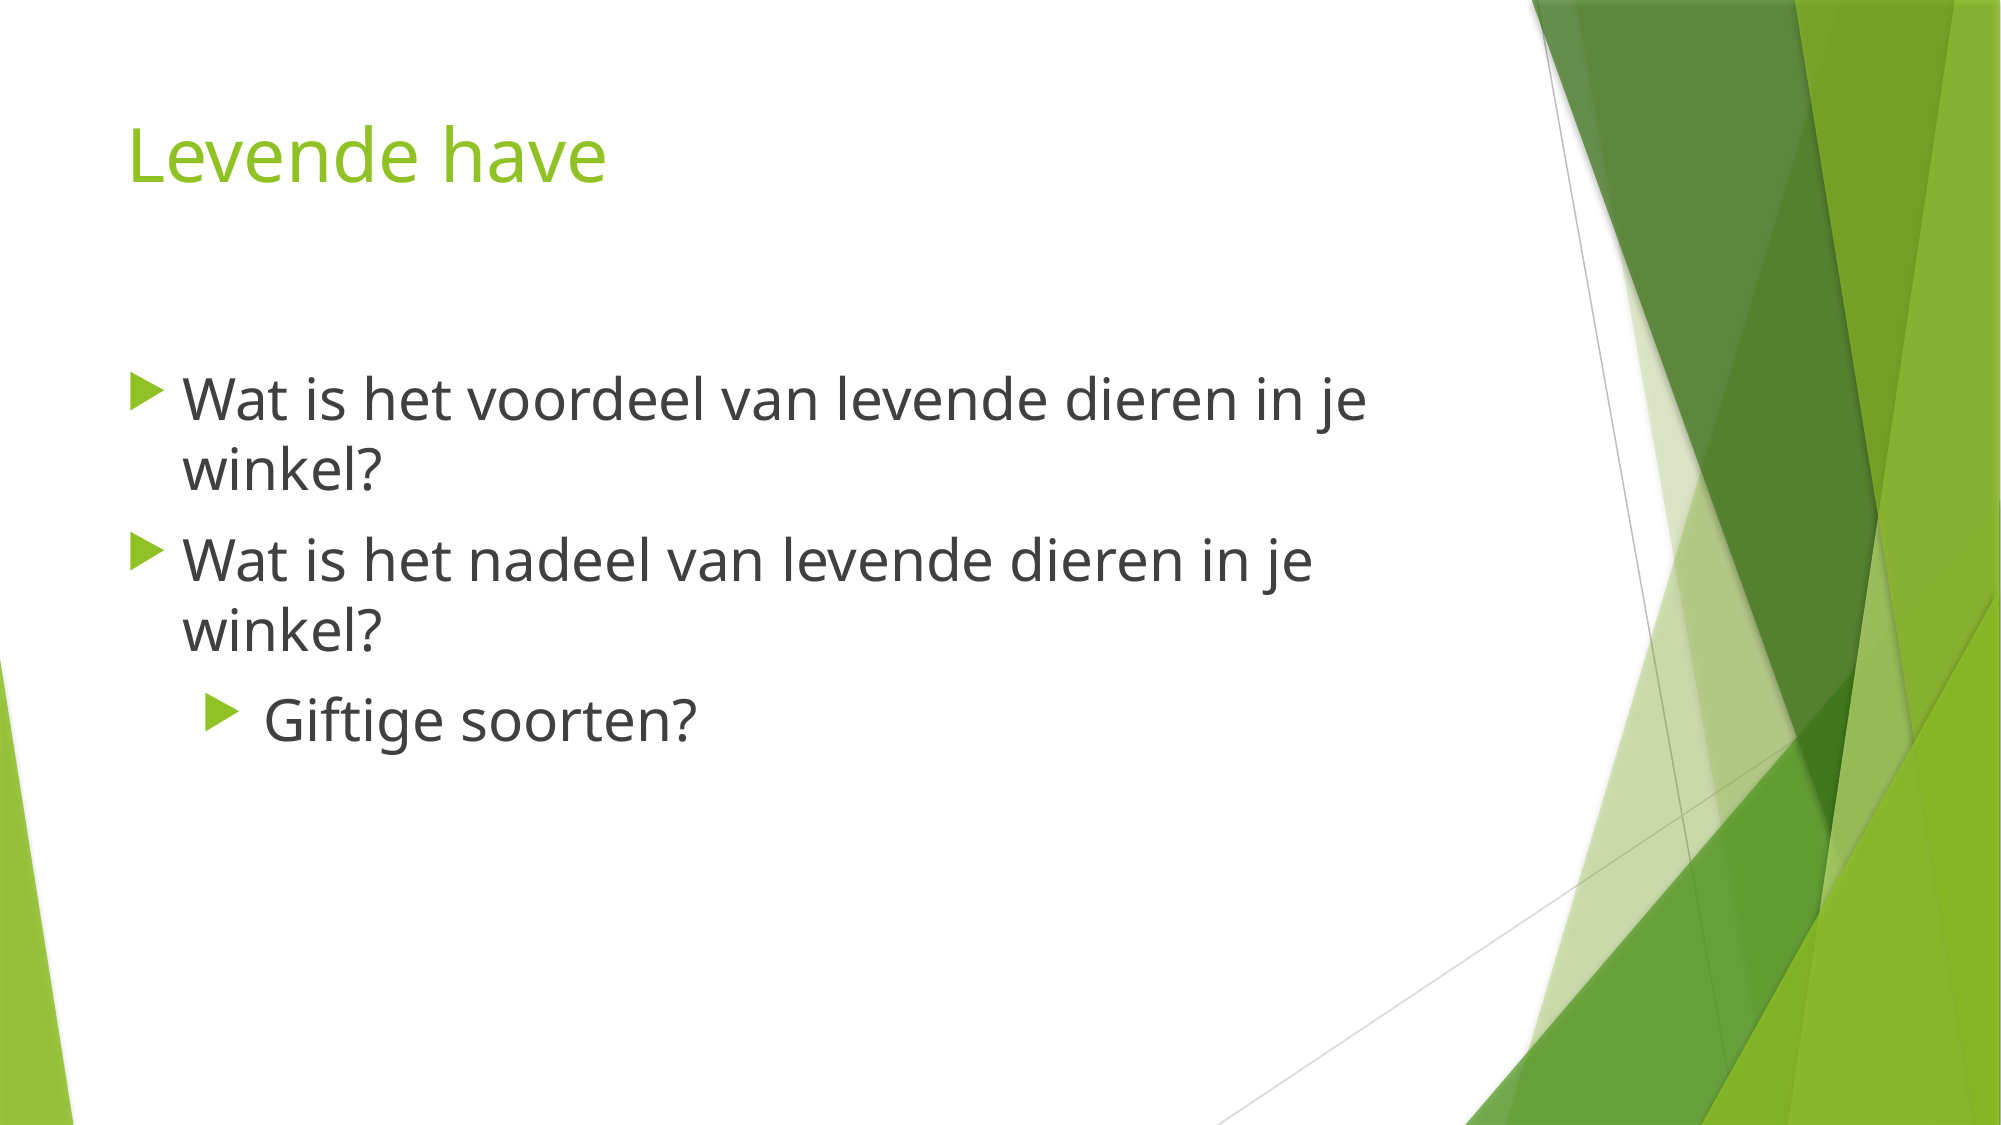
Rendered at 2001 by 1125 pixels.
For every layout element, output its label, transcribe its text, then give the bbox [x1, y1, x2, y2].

title Levende have [111, 99, 1522, 317]
list Wat is het voordeel van levende dieren in je winkel? Wat is het nadeel van levende dieren in je winkel? Giftige soorten? [111, 354, 1522, 992]
